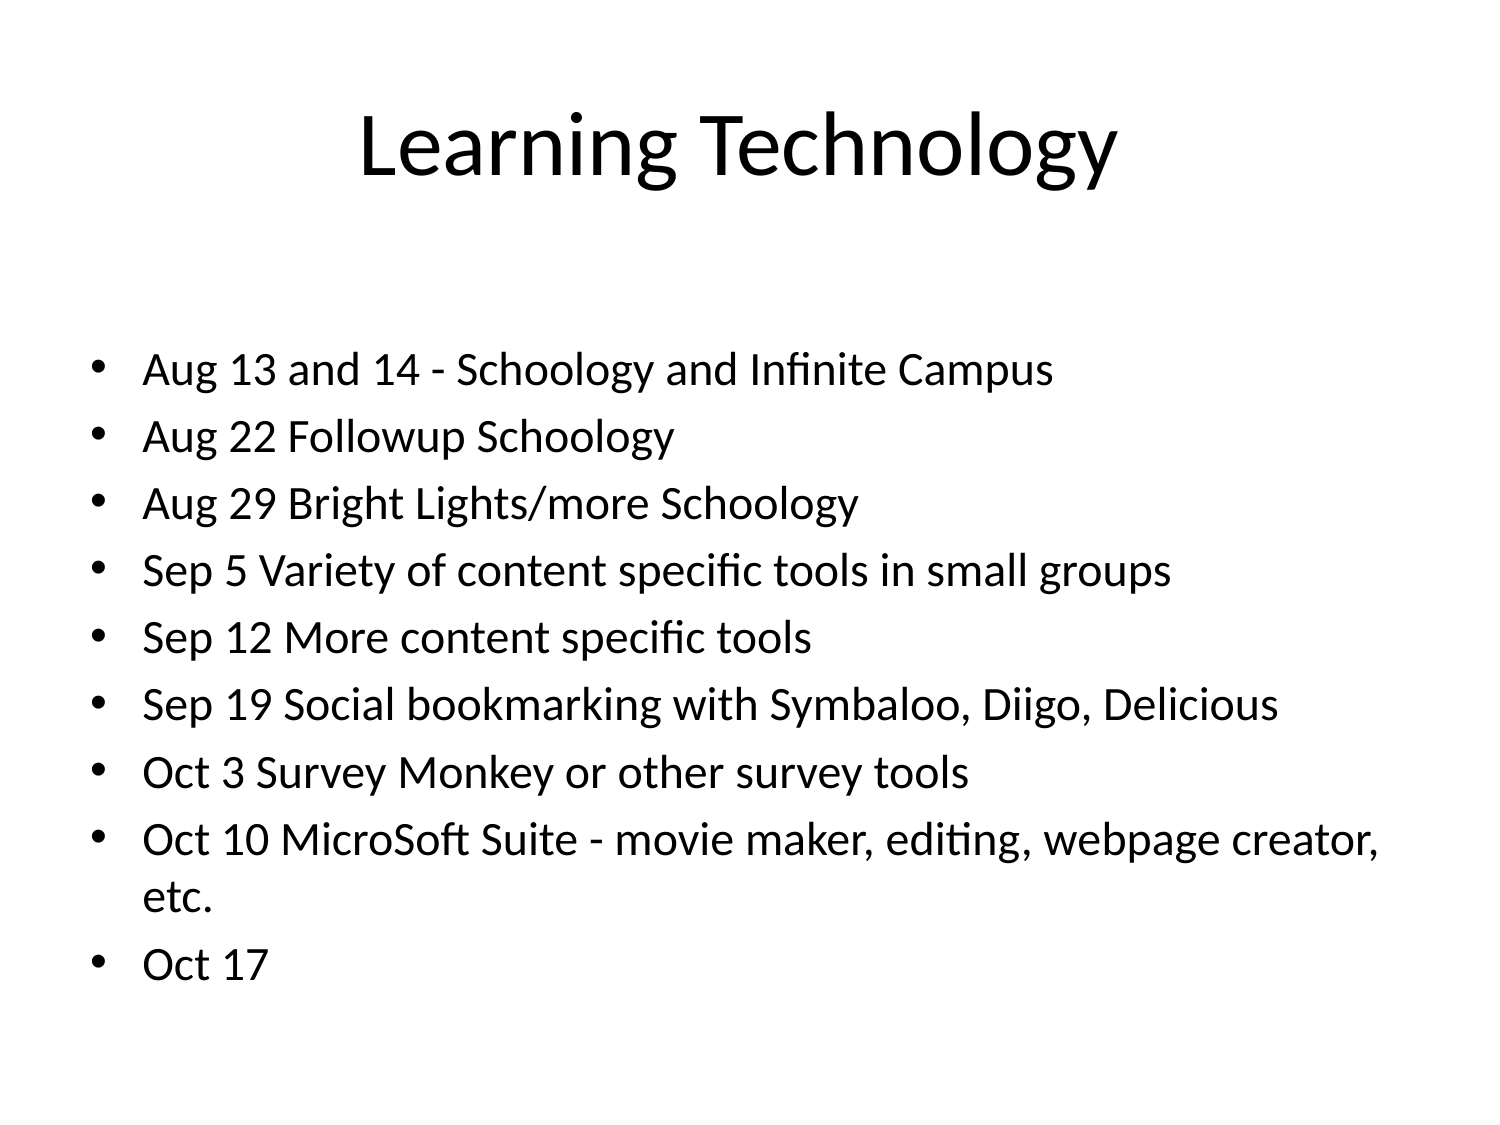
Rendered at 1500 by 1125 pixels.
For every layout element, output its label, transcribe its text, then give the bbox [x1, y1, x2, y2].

list Aug 13 and 14 - Schoology and Infinite Campus Aug 22 Followup Schoology Aug 29 Bright Lights/more Schoology Sep 5 Variety of content specific tools in small groups Sep 12 More content specific tools Sep 19 Social bookmarking with Symbaloo, Diigo, Delicious Oct 3 Survey Monkey or other survey tools Oct 10 MicroSoft Suite - movie maker, editing, webpage creator, etc. Oct 17 [75, 262, 1425, 1005]
title Learning Technology [75, 45, 1425, 233]
